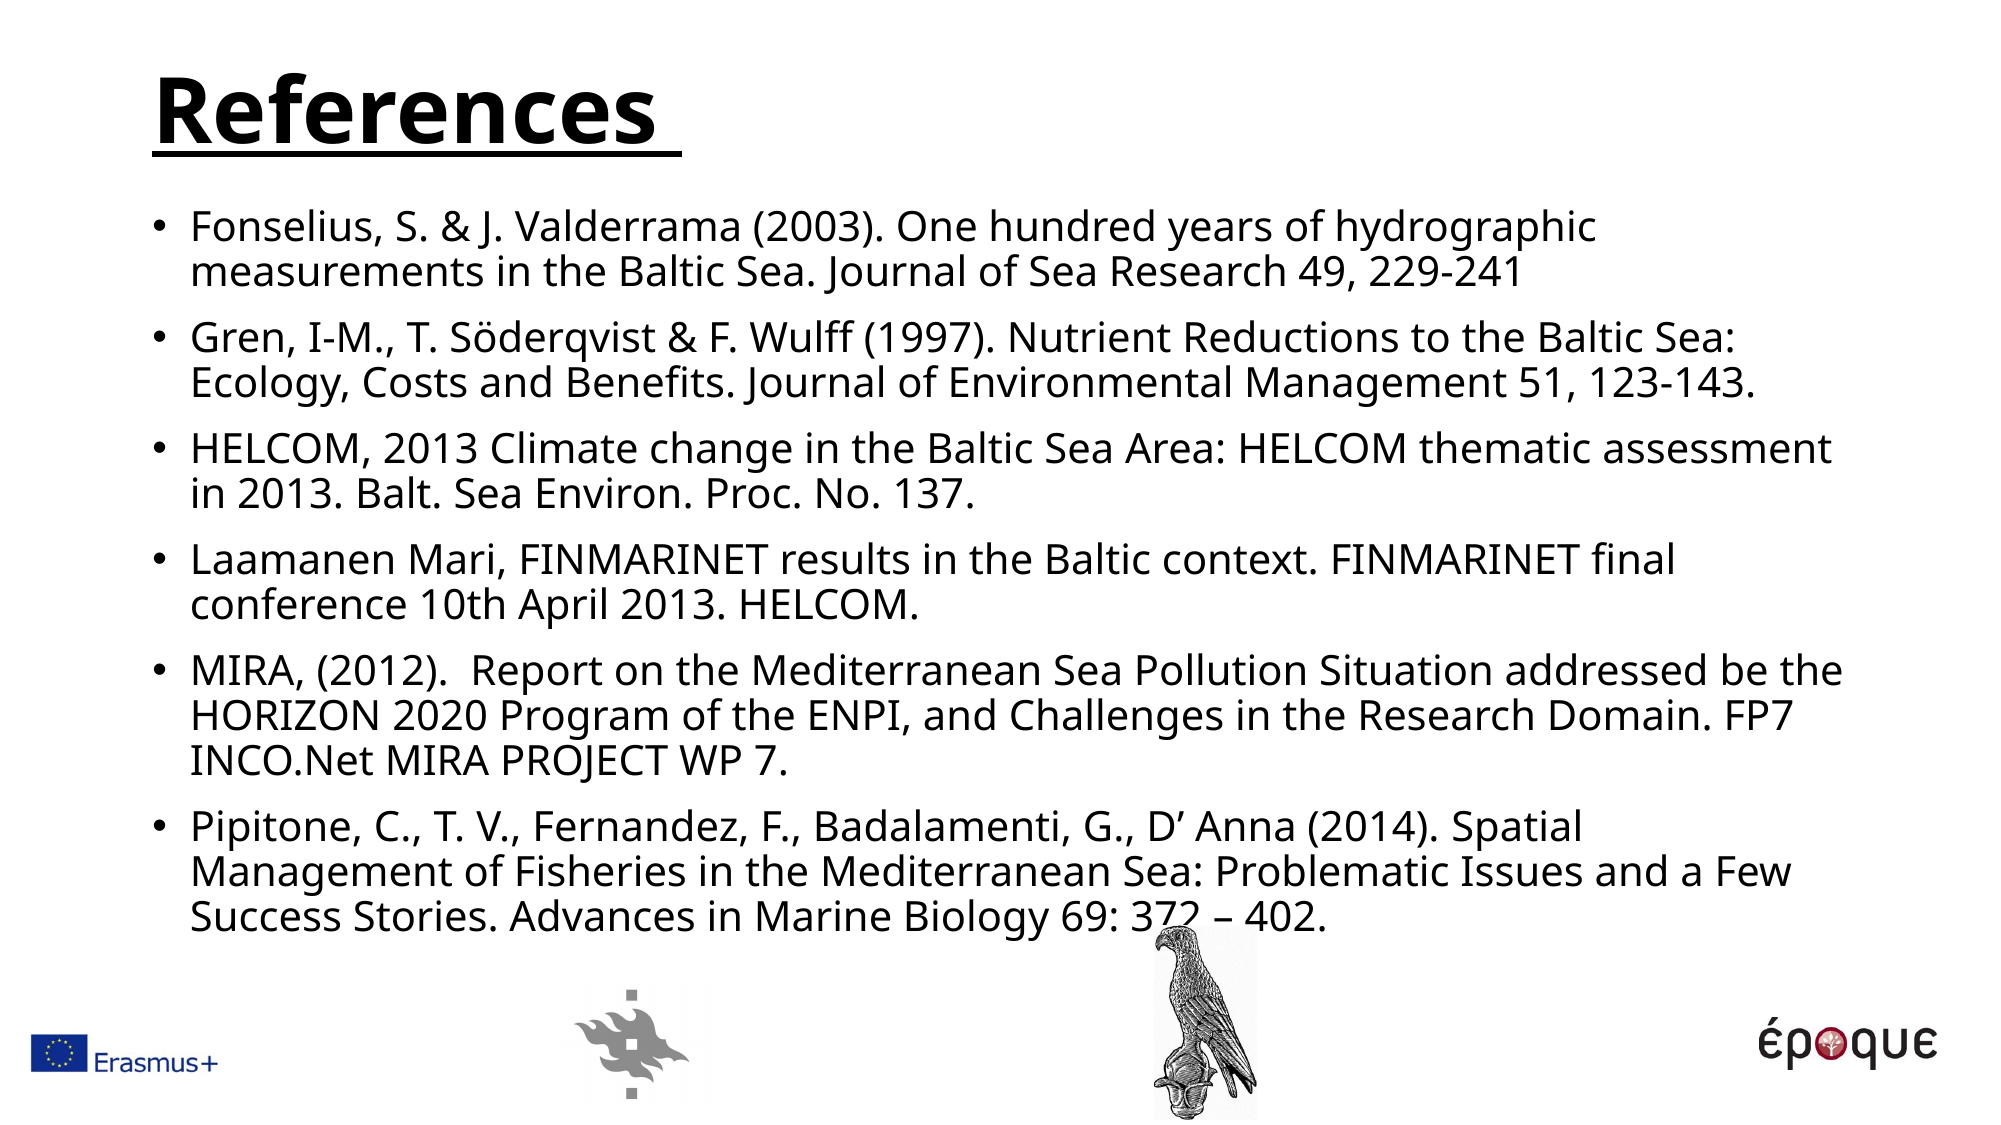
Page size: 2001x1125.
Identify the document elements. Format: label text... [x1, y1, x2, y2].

picture [29, 1023, 219, 1083]
picture [556, 981, 712, 1107]
list Fonselius, S. & J. Valderrama (2003). One hundred years of hydrographic measurements in the Baltic Sea. Journal of Sea Research 49, 229-241 Gren, I-M., T. Söderqvist & F. Wulff (1997). Nutrient Reductions to the Baltic Sea: Ecology, Costs and Benefits. Journal of Environmental Management 51, 123-143. HELCOM, 2013 Climate change in the Baltic Sea Area: HELCOM thematic assessment in 2013. Balt. Sea Environ. Proc. No. 137. Laamanen Mari, FINMARINET results in the Baltic context. FINMARINET final conference 10th April 2013. HELCOM. MIRA, (2012). Report on the Mediterranean Sea Pollution Situation addressed be the HORIZON 2020 Program of the ENPI, and Challenges in the Research Domain. FP7 INCO.Net MIRA PROJECT WP 7. Pipitone, C., T. V., Fernandez, F., Badalamenti, G., D’ Anna (2014). Spatial Management of Fisheries in the Mediterranean Sea: Problematic Issues and a Few Success Stories. Advances in Marine Biology 69: 372 – 402. [137, 197, 1863, 1077]
picture [1154, 925, 1258, 1120]
picture [1759, 1017, 1937, 1070]
title References [137, 30, 1863, 197]
